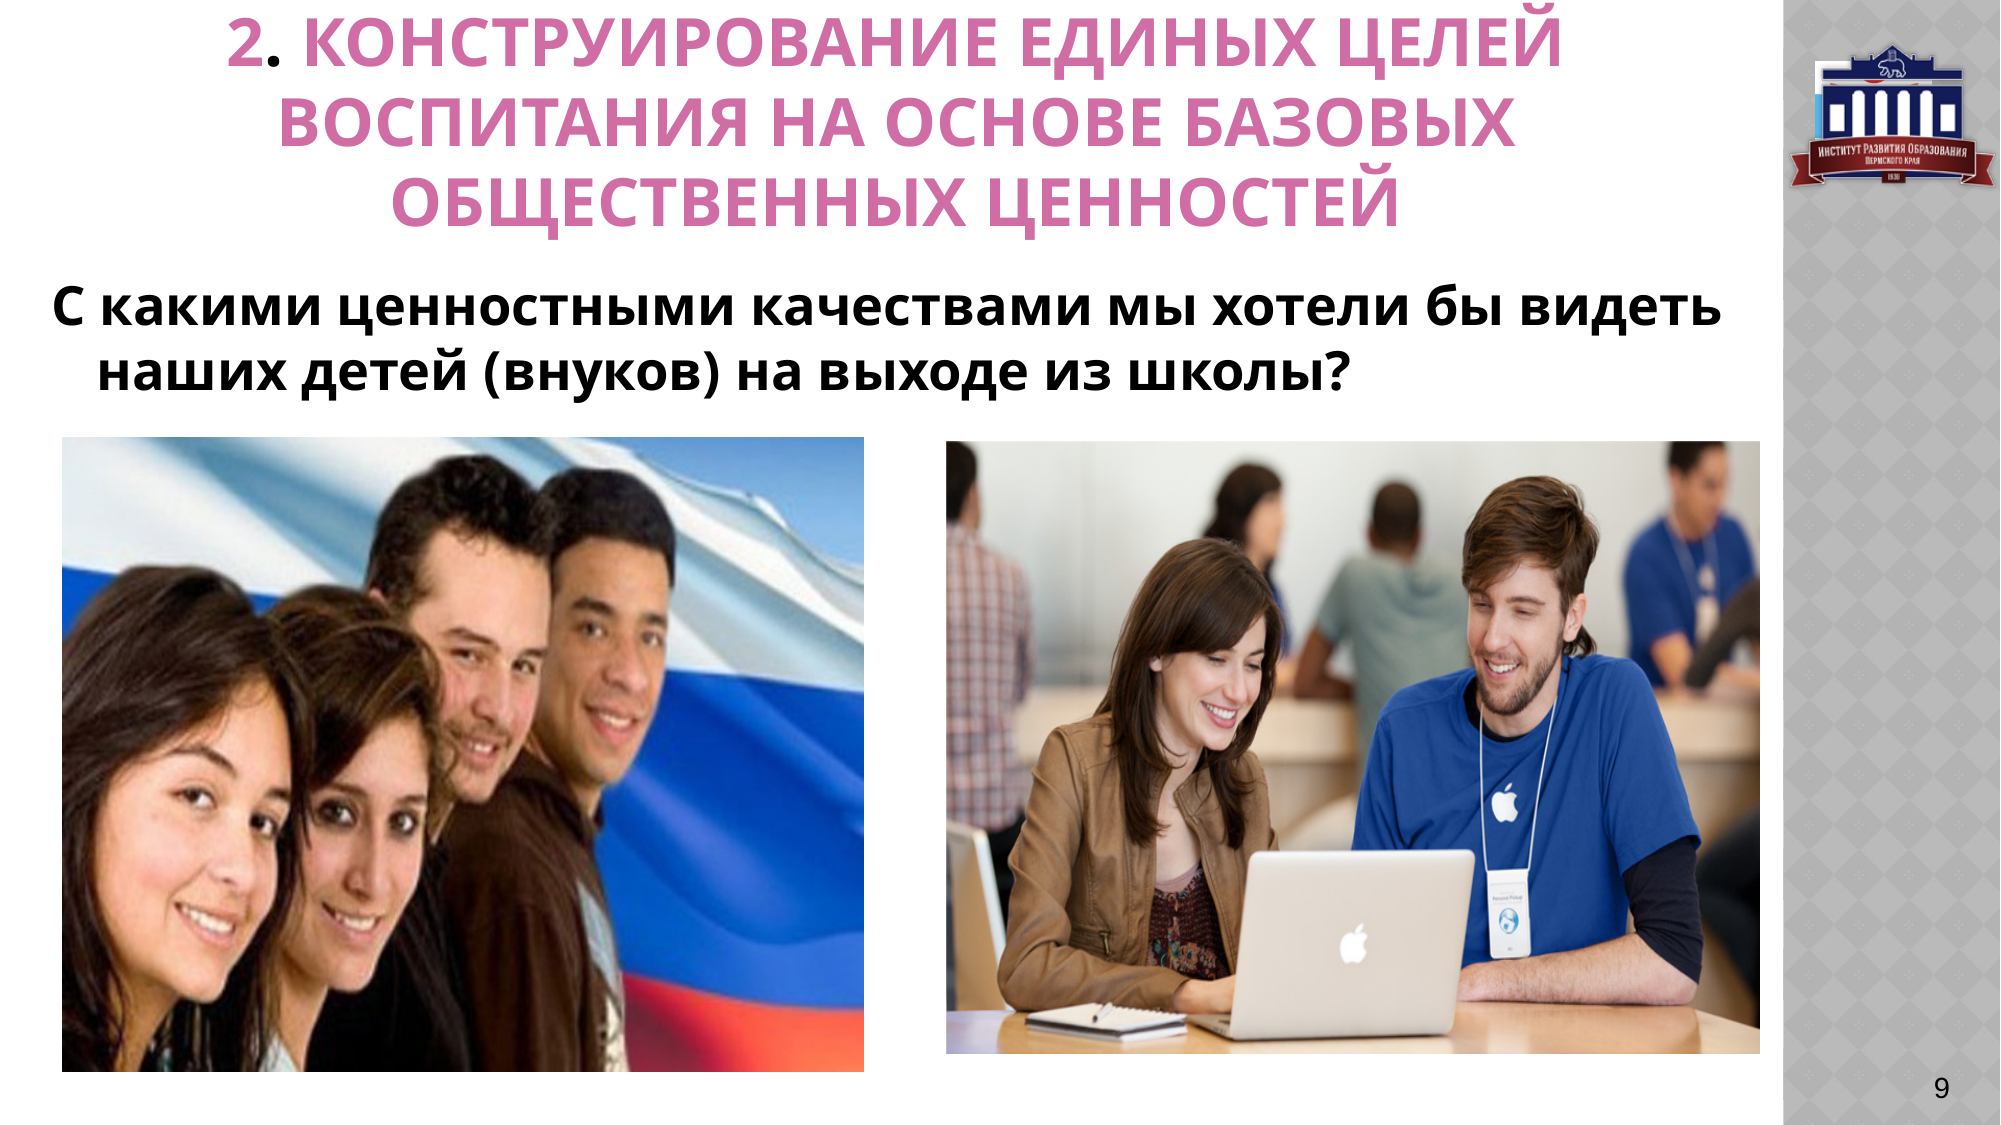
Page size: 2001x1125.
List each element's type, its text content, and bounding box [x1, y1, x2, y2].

picture [62, 436, 864, 1073]
title 2. Конструирование единых целей воспитания на основе базовых общественных ценностей [0, 52, 1794, 240]
picture [1784, 38, 2000, 194]
list С какими ценностными качествами мы хотели бы видеть наших детей (внуков) на выходе из школы? [36, 264, 1747, 1098]
picture [946, 440, 1760, 1055]
